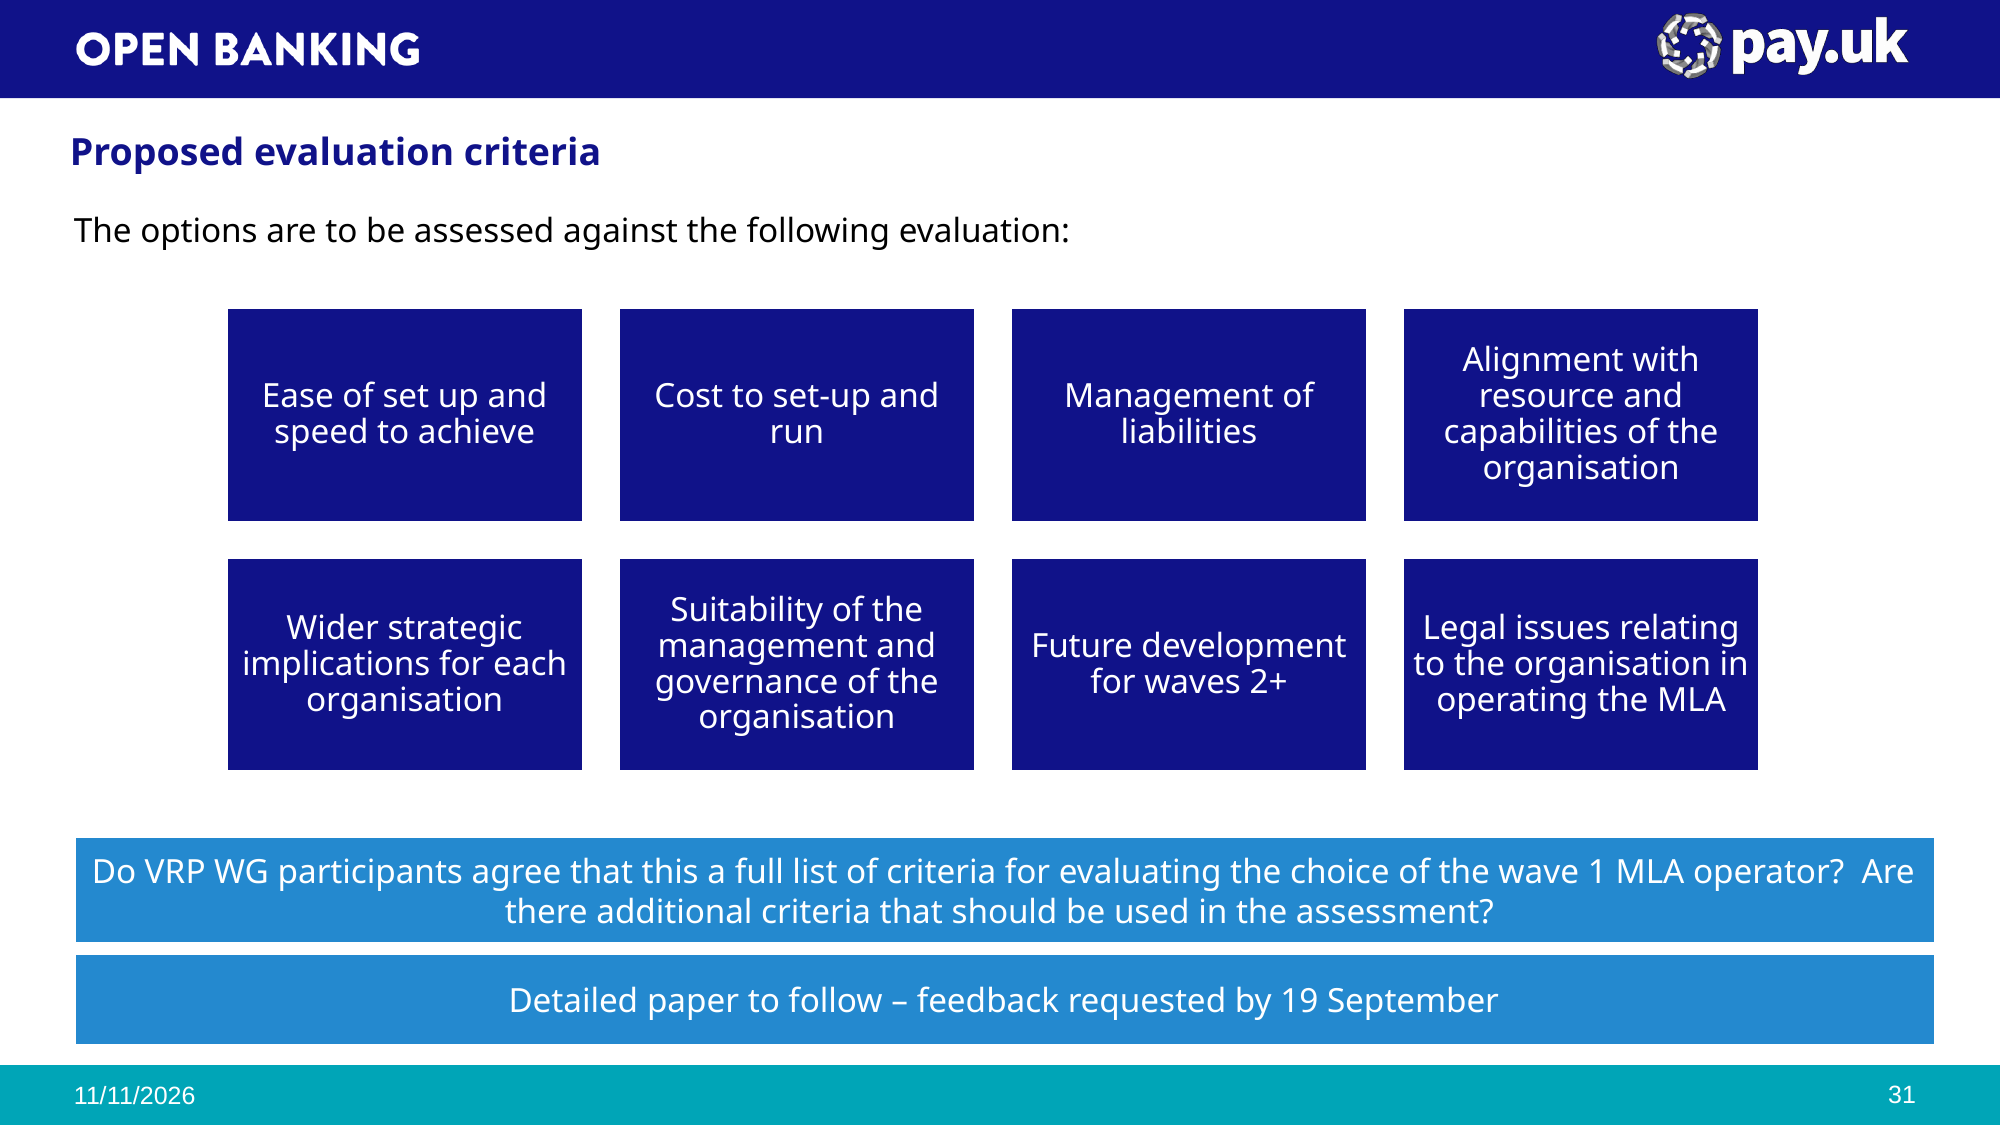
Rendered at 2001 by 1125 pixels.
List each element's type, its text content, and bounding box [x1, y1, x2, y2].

list The options are to be assessed against the following evaluation: [59, 206, 1936, 289]
text_box Detailed paper to follow – feedback requested by 19 September [73, 952, 1937, 1047]
slide_number 31 [1412, 1064, 1932, 1124]
picture [43, 0, 452, 99]
footer [662, 1064, 1338, 1124]
picture [1647, 0, 1917, 85]
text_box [41, 307, 1945, 772]
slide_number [59, 1065, 509, 1125]
title Proposed evaluation criteria [54, 125, 1629, 207]
text_box Do VRP WG participants agree that this a full list of criteria for evaluating the choice of the wave 1 MLA operator? Are there additional criteria that should be used in the assessment? [73, 835, 1937, 946]
